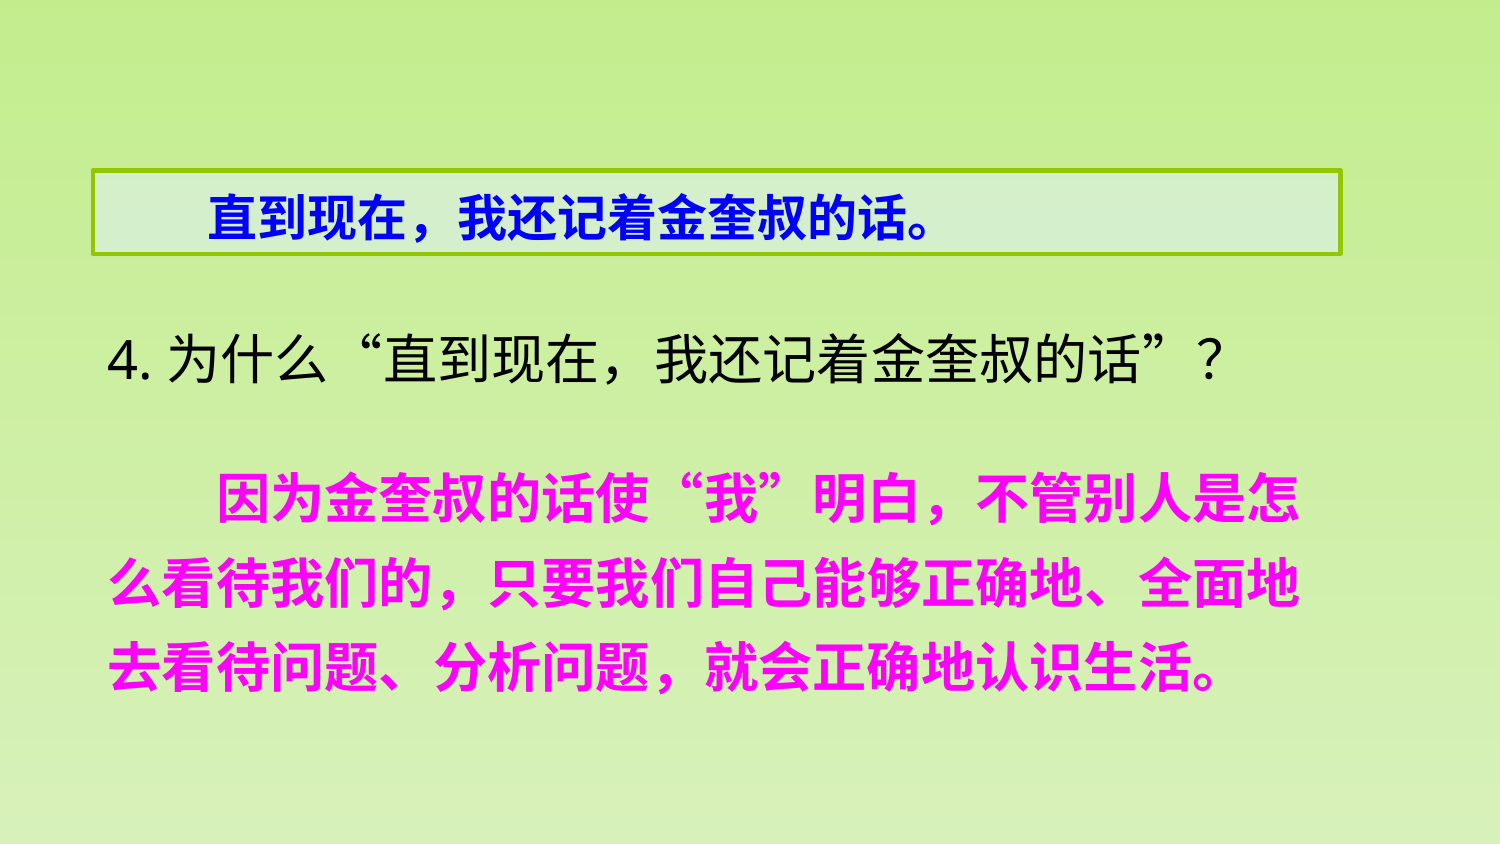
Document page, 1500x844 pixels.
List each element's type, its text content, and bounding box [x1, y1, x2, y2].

text_box 直到现在，我还记着金奎叔的话。 [93, 170, 1341, 254]
text_box 因为金奎叔的话使“我”明白，不管别人是怎么看待我们的，只要我们自己能够正确地、全面地去看待问题、分析问题，就会正确地认识生活。 [93, 437, 1350, 706]
text_box 4.为什么“直到现在，我还记着金奎叔的话”？ [93, 318, 1341, 398]
